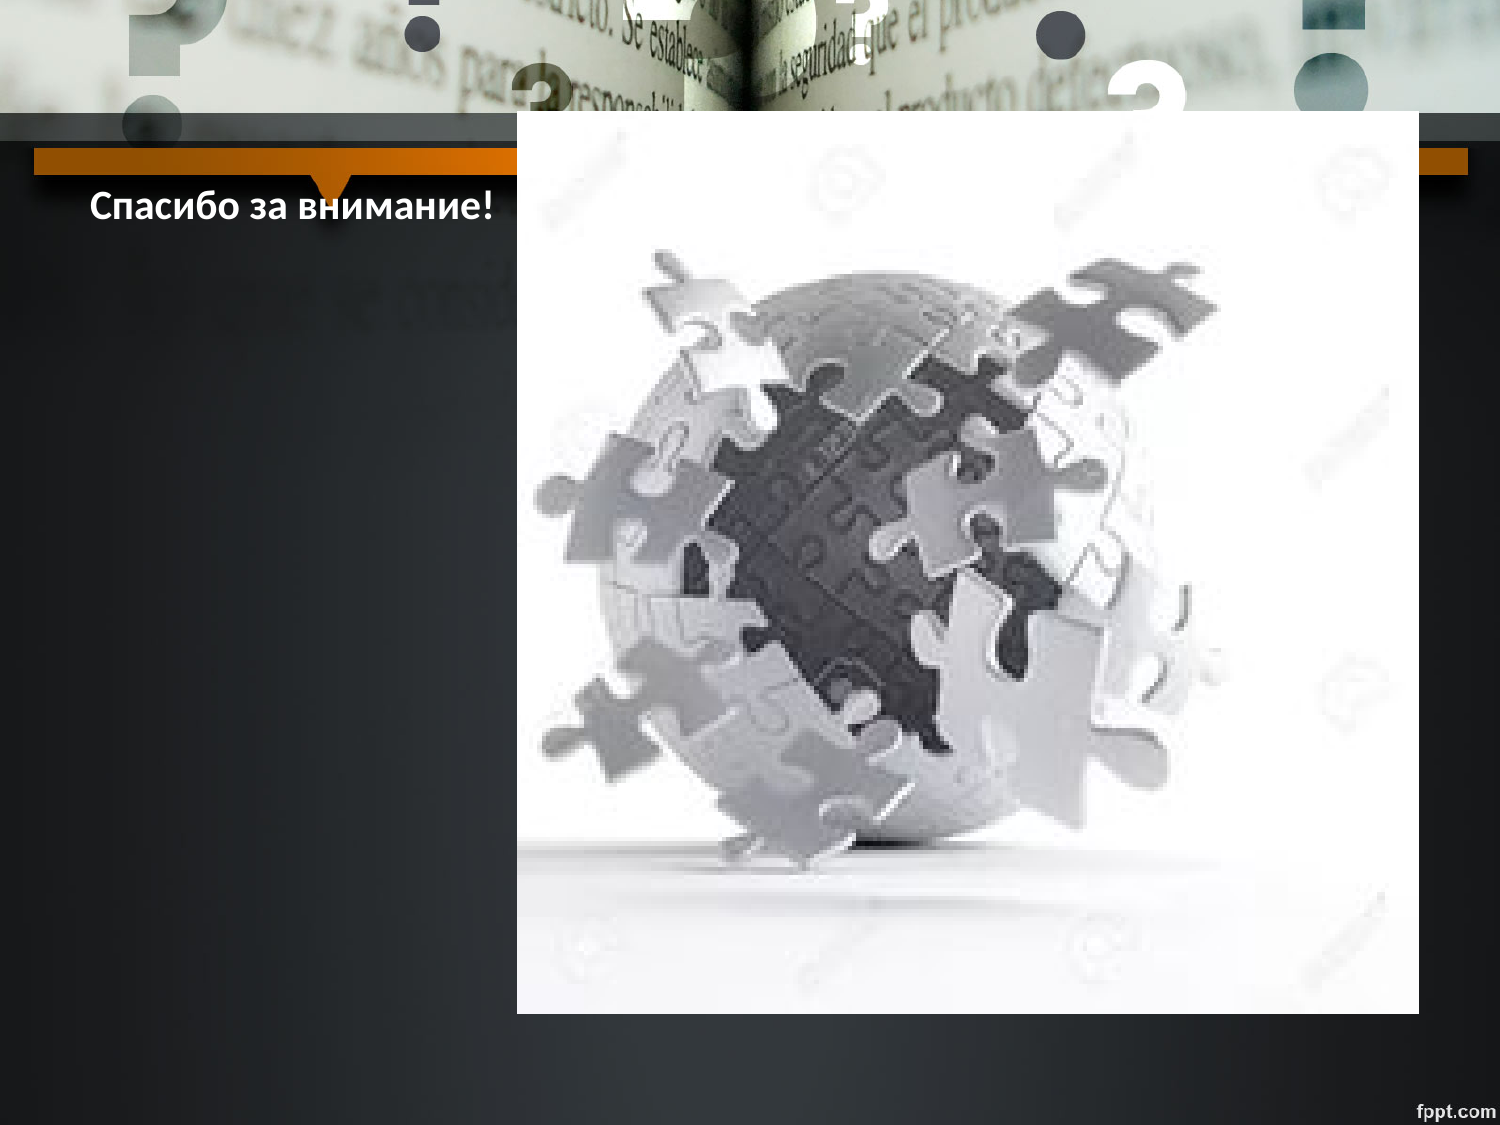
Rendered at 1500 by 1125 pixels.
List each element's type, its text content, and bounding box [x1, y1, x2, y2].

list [516, 111, 1420, 1014]
picture [0, 0, 1500, 1125]
title Спасибо за внимание! [75, 44, 569, 236]
